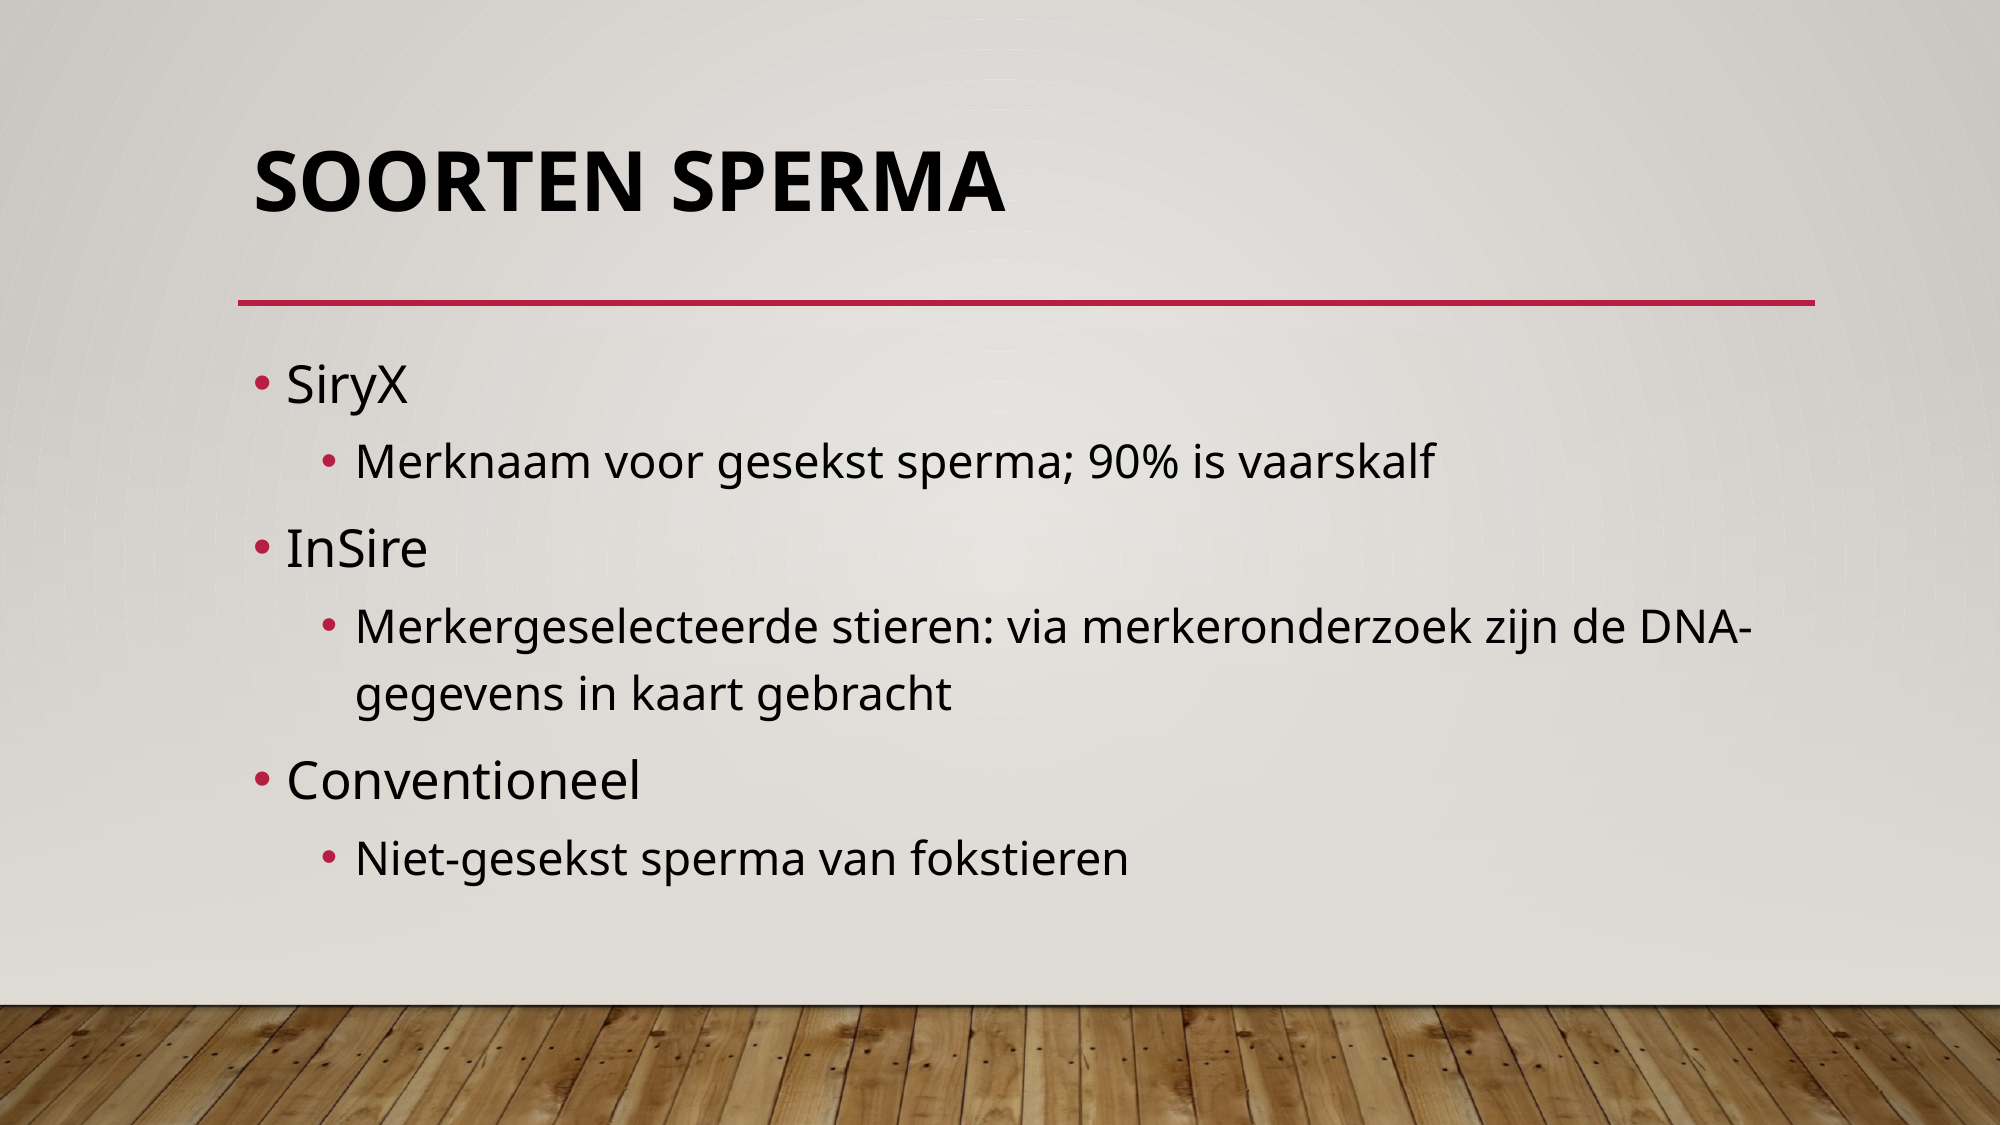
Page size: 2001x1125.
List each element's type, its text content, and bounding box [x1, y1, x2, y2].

title Soorten sperma [238, 131, 1814, 305]
list SiryX Merknaam voor gesekst sperma; 90% is vaarskalf InSire Merkergeselecteerde stieren: via merkeronderzoek zijn de DNA-gegevens in kaart gebracht Conventioneel Niet-gesekst sperma van fokstieren [238, 330, 1814, 897]
picture [0, 1005, 2000, 1125]
